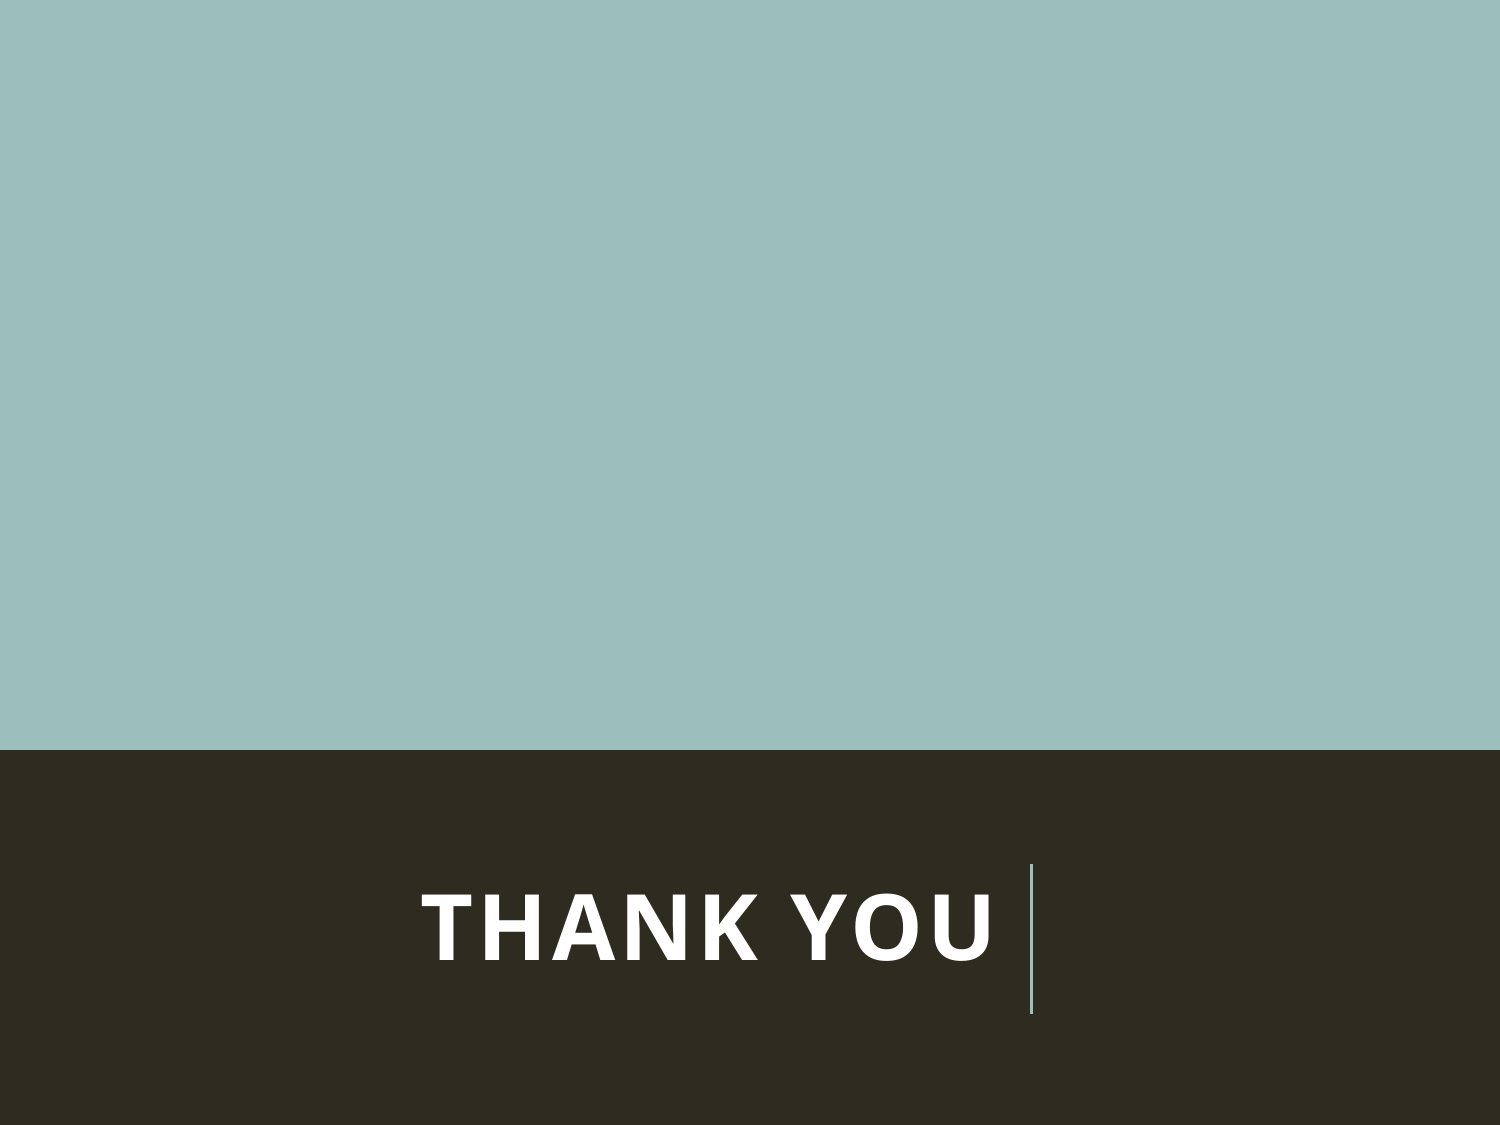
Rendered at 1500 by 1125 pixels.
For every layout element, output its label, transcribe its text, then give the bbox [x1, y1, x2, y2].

title THANK YOU [56, 813, 1013, 1054]
